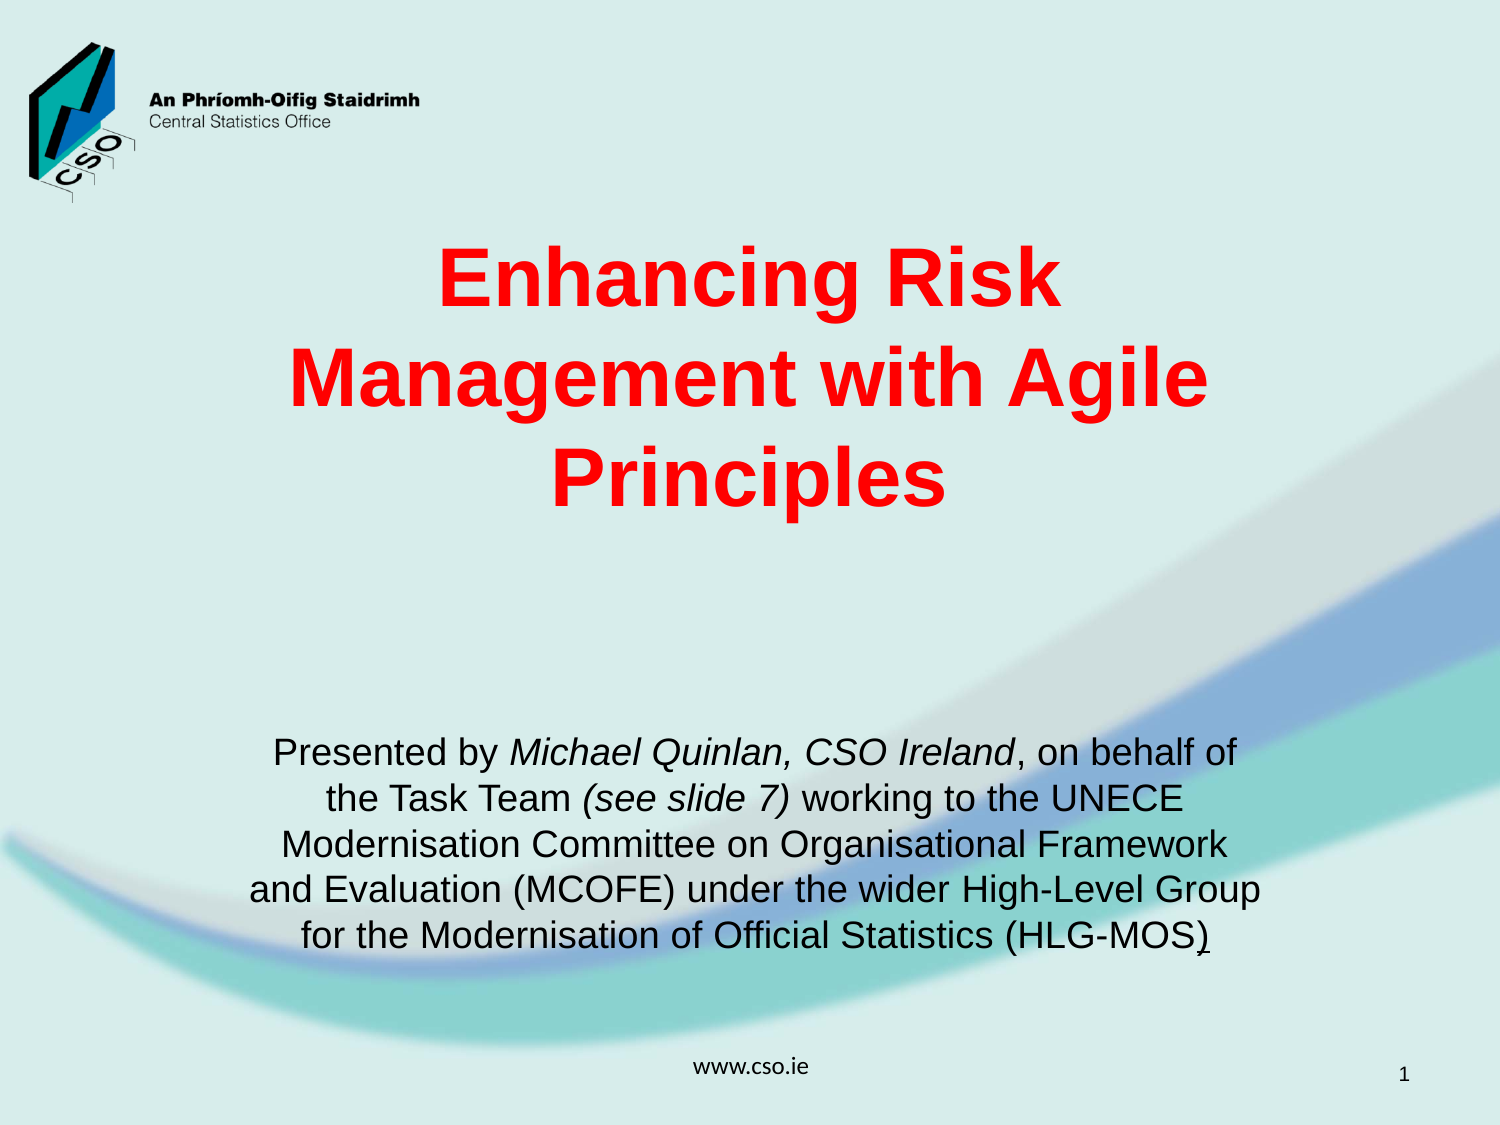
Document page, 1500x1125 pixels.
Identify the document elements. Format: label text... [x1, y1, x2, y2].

footer www.cso.ie [513, 1035, 989, 1095]
slide_number 1 [1074, 1042, 1425, 1103]
subtitle Presented by Michael Quinlan, CSO Ireland, on behalf of the Task Team (see slide 7) working to the UNECE Modernisation Committee on Organisational Framework and Evaluation (MCOFE) under the wider High-Level Group for the Modernisation of Official Statistics (HLG-MOS) [230, 656, 1281, 1008]
title Enhancing Risk Management with Agile Principles [230, 137, 1269, 610]
picture [0, 0, 1500, 1125]
